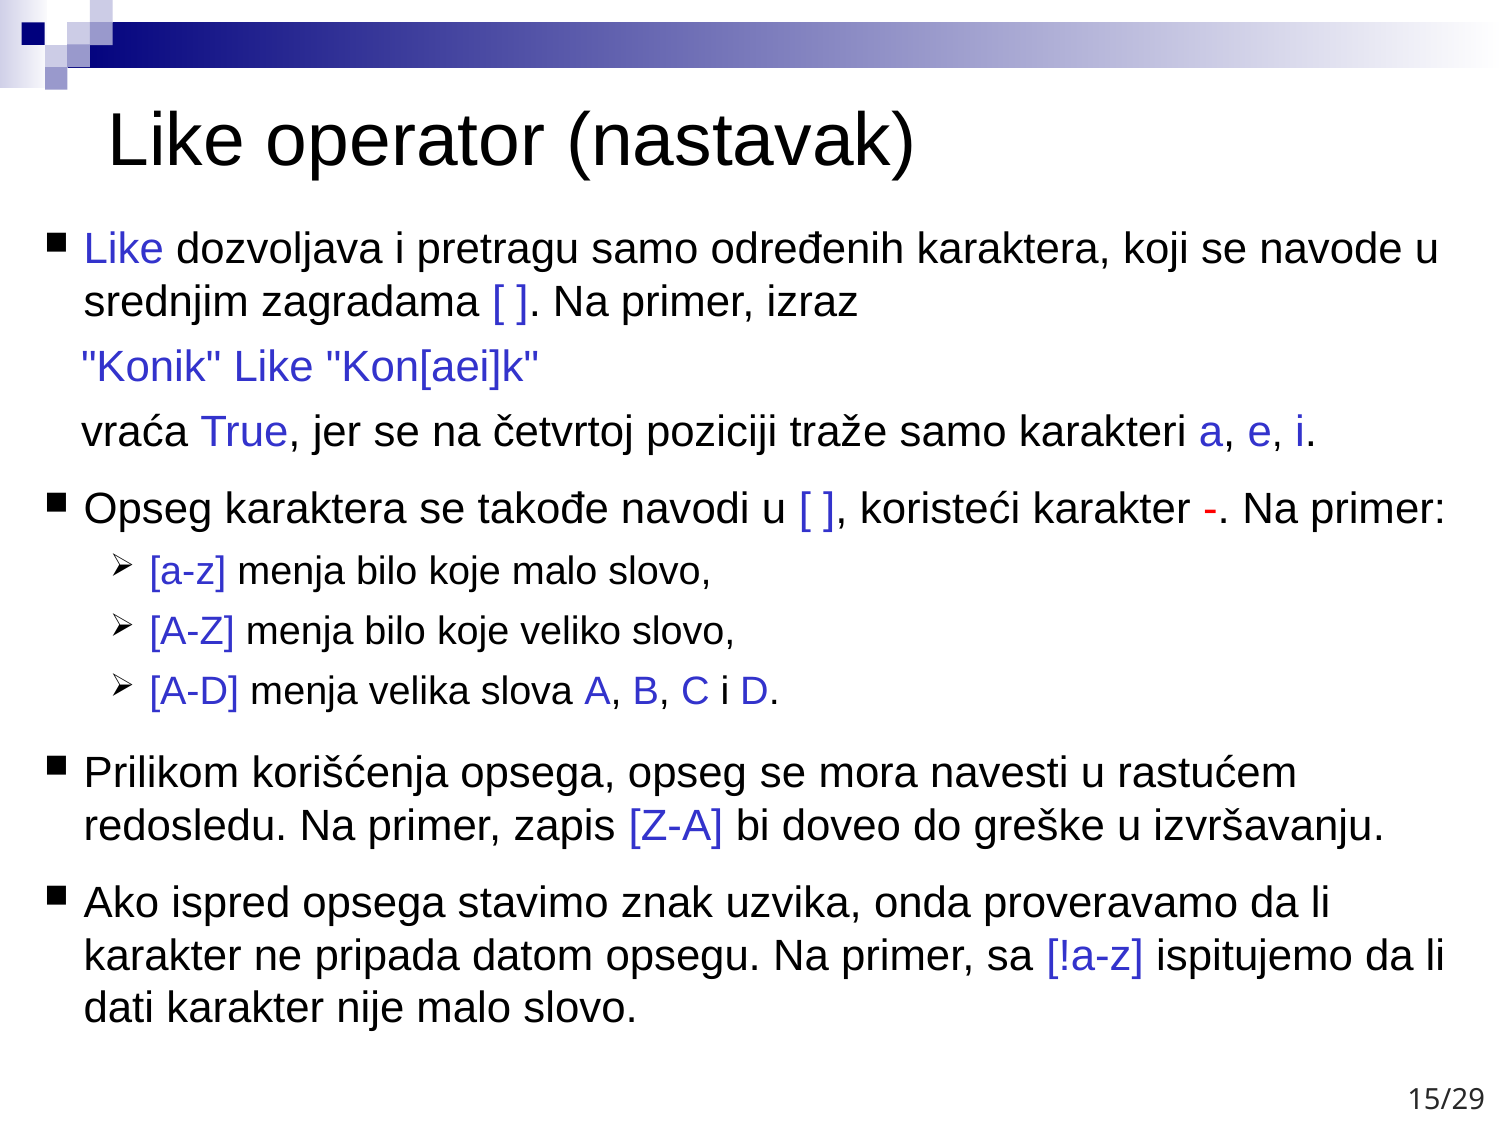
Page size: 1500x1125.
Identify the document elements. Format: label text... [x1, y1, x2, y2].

title Like operator (nastavak) [92, 75, 950, 197]
text_box 15/29 [1374, 1072, 1500, 1123]
list Like dozvoljava i pretragu samo određenih karaktera, koji se navode u srednjim zagradama [ ]. Na primer, izraz "Konik" Like "Kon[aei]k" vraća True, jer se na četvrtoj poziciji traže samo karakteri a, e, i. Opseg karaktera se takođe navodi u [ ], koristeći karakter -. Na primer: [a-z] menja bilo koje malo slovo, [A-Z] menja bilo koje veliko slovo, [A-D] menja velika slova A, B, C i D. Prilikom korišćenja opsega, opseg se mora navesti u rastućem redosledu. Na primer, zapis [Z-A] bi doveo do greške u izvršavanju. Ako ispred opsega stavimo znak uzvika, onda proveravamo da li karakter ne pripada datom opsegu. Na primer, sa [!a-z] ispitujemo da li dati karakter nije malo slovo. [29, 212, 1471, 1079]
